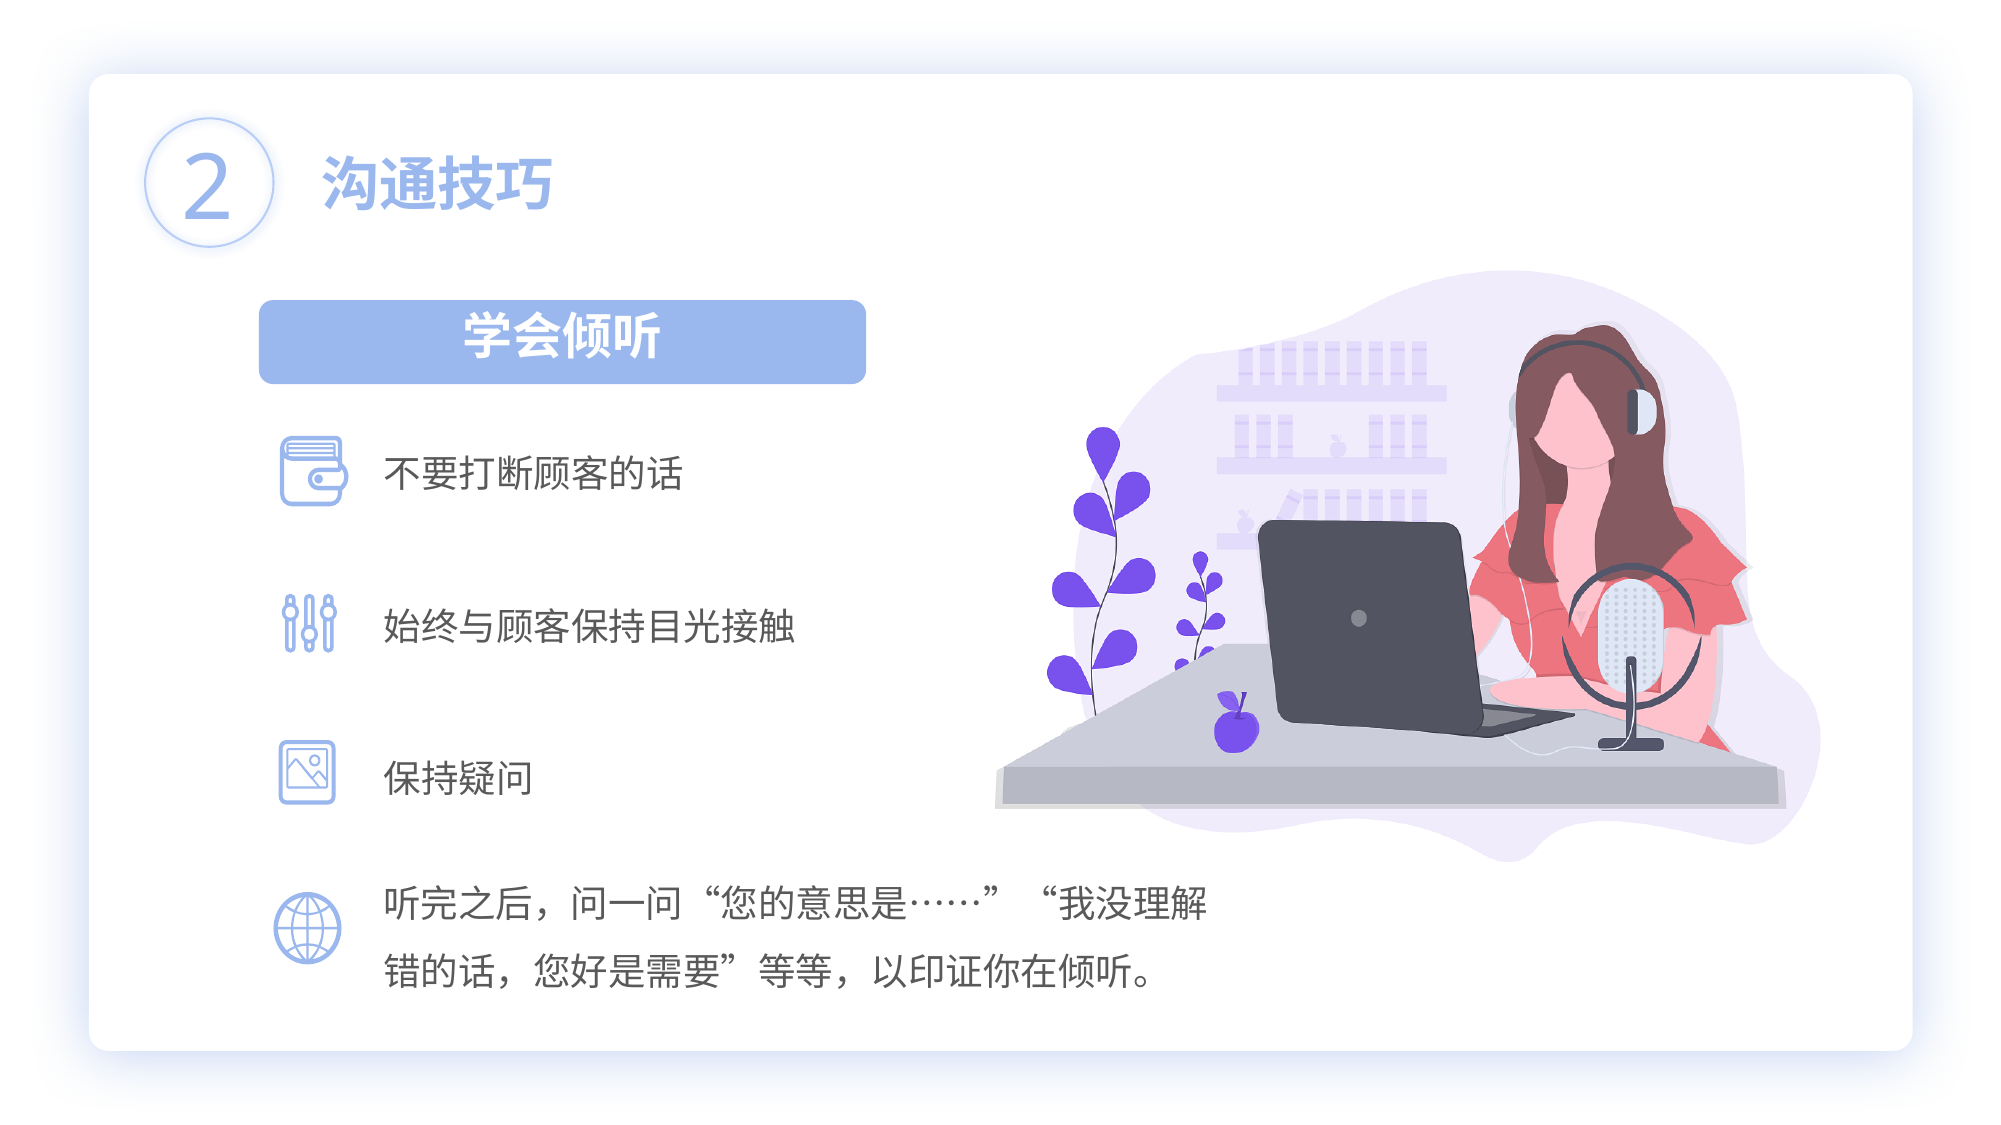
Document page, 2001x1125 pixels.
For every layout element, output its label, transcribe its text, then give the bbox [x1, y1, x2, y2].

text_box [273, 891, 342, 965]
text_box 听完之后，问一问“您的意思是……”“我没理解错的话，您好是需要”等等，以印证你在倾听。 [368, 850, 1254, 1001]
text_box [278, 740, 336, 805]
text_box 沟通技巧 [306, 139, 781, 225]
picture [989, 209, 1826, 923]
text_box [145, 118, 274, 247]
text_box 始终与顾客保持目光接触 [368, 572, 867, 656]
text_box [281, 593, 338, 653]
text_box 不要打断顾客的话 [368, 420, 867, 503]
text_box 保持疑问 [368, 725, 867, 808]
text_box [279, 435, 351, 507]
text_box 学会倾听 [258, 300, 867, 385]
